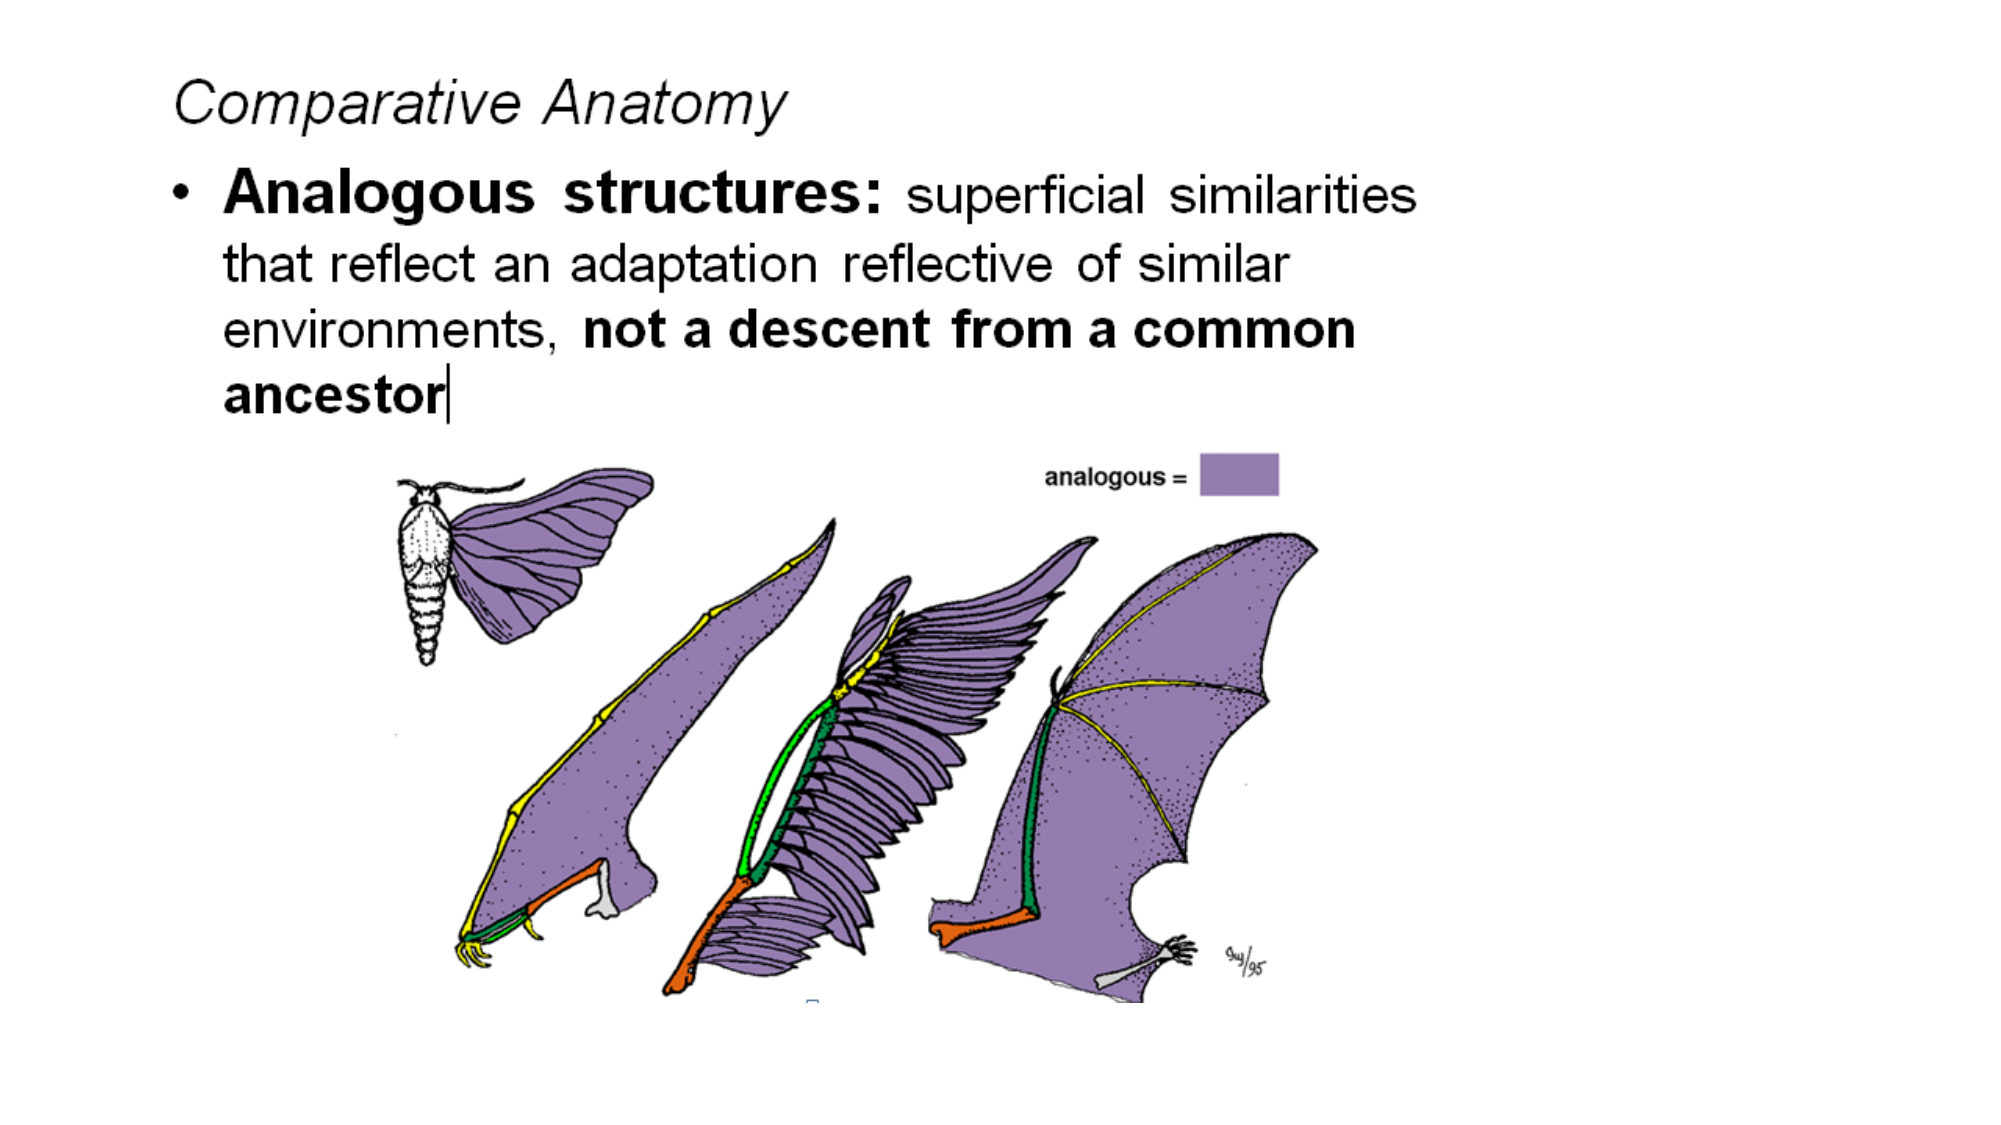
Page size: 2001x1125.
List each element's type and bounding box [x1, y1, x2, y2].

picture [167, 68, 1454, 1003]
